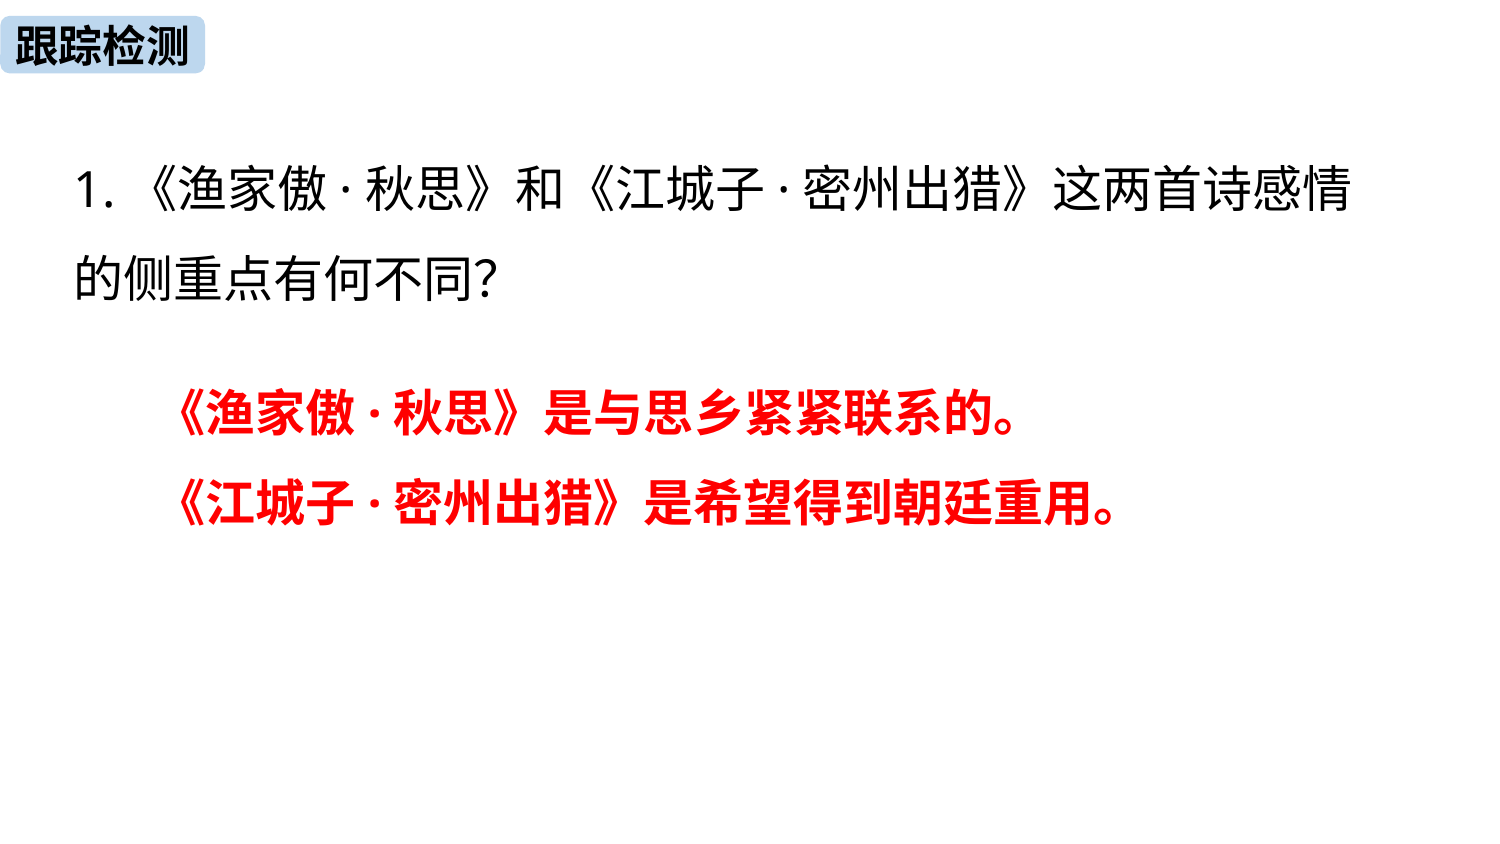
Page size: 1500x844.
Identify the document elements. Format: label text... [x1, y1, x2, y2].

text_box 《渔家傲·秋思》是与思乡紧紧联系的。 《江城子·密州出猎》是希望得到朝廷重用。 [144, 345, 1280, 537]
text_box 1.《渔家傲·秋思》和《江城子·密州出猎》这两首诗感情的侧重点有何不同？ [62, 121, 1414, 313]
text_box 跟踪检测 [0, 14, 207, 75]
